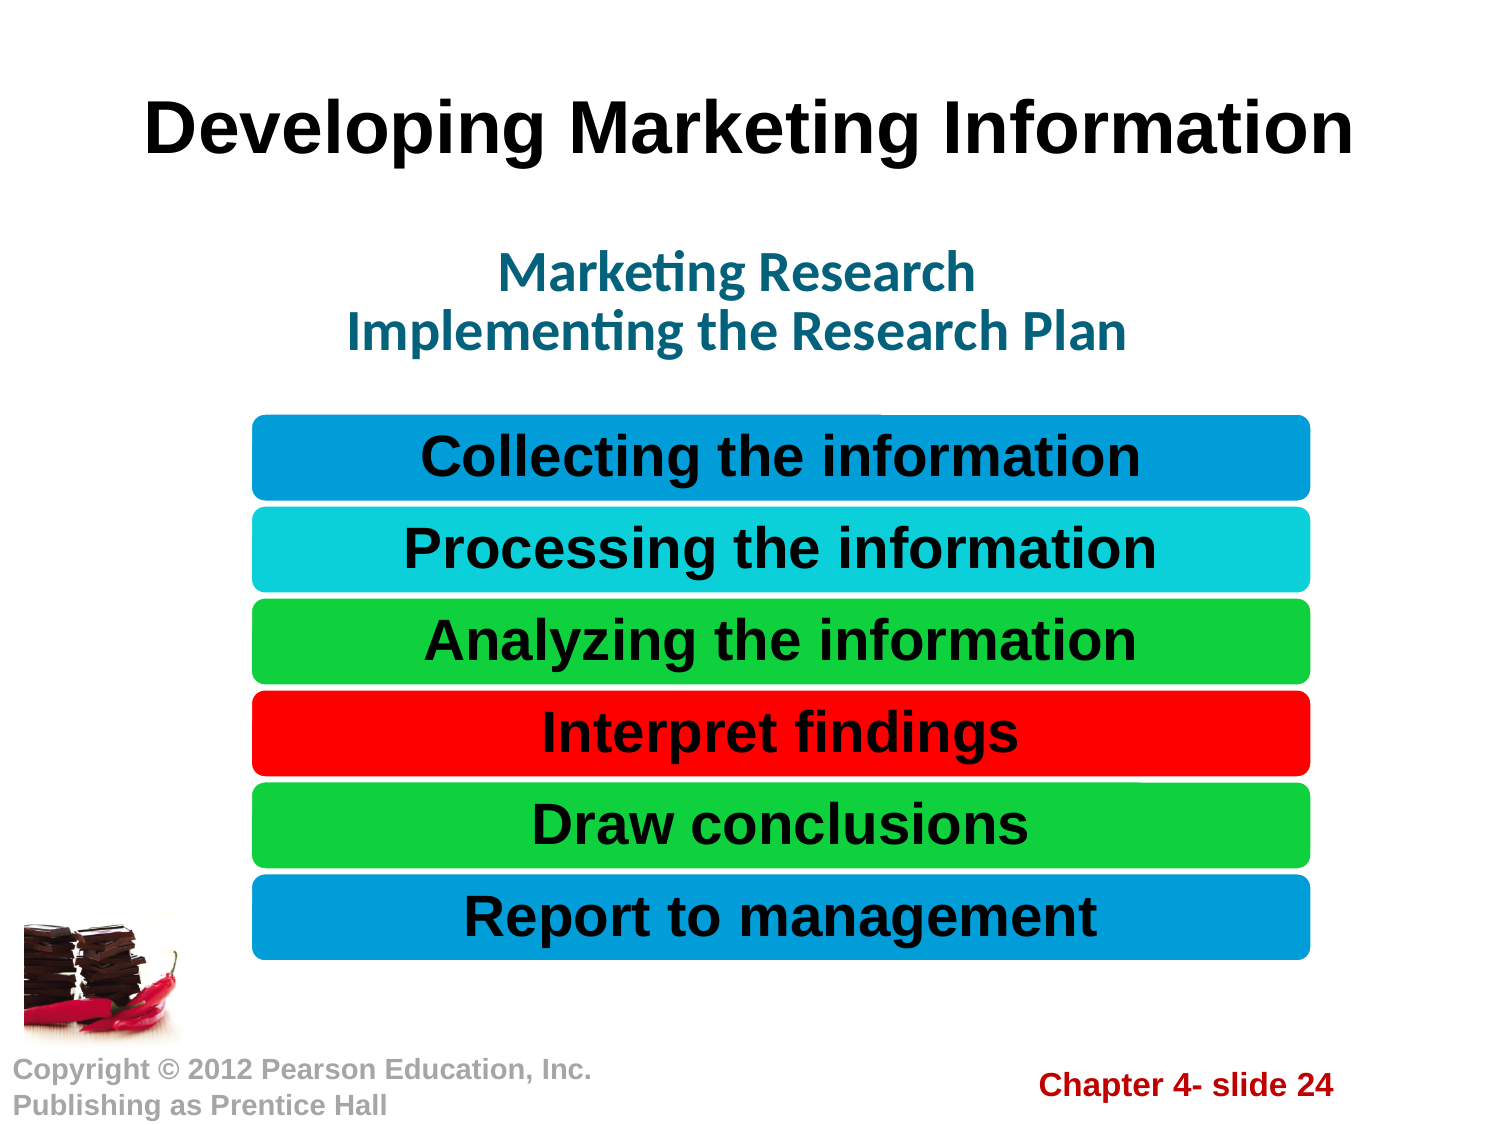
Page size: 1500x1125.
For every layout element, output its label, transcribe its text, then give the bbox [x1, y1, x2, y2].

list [249, 412, 1313, 963]
list Marketing Research Implementing the Research Plan [149, 237, 1326, 301]
title Developing Marketing Information [112, 37, 1388, 226]
picture [24, 912, 191, 1050]
